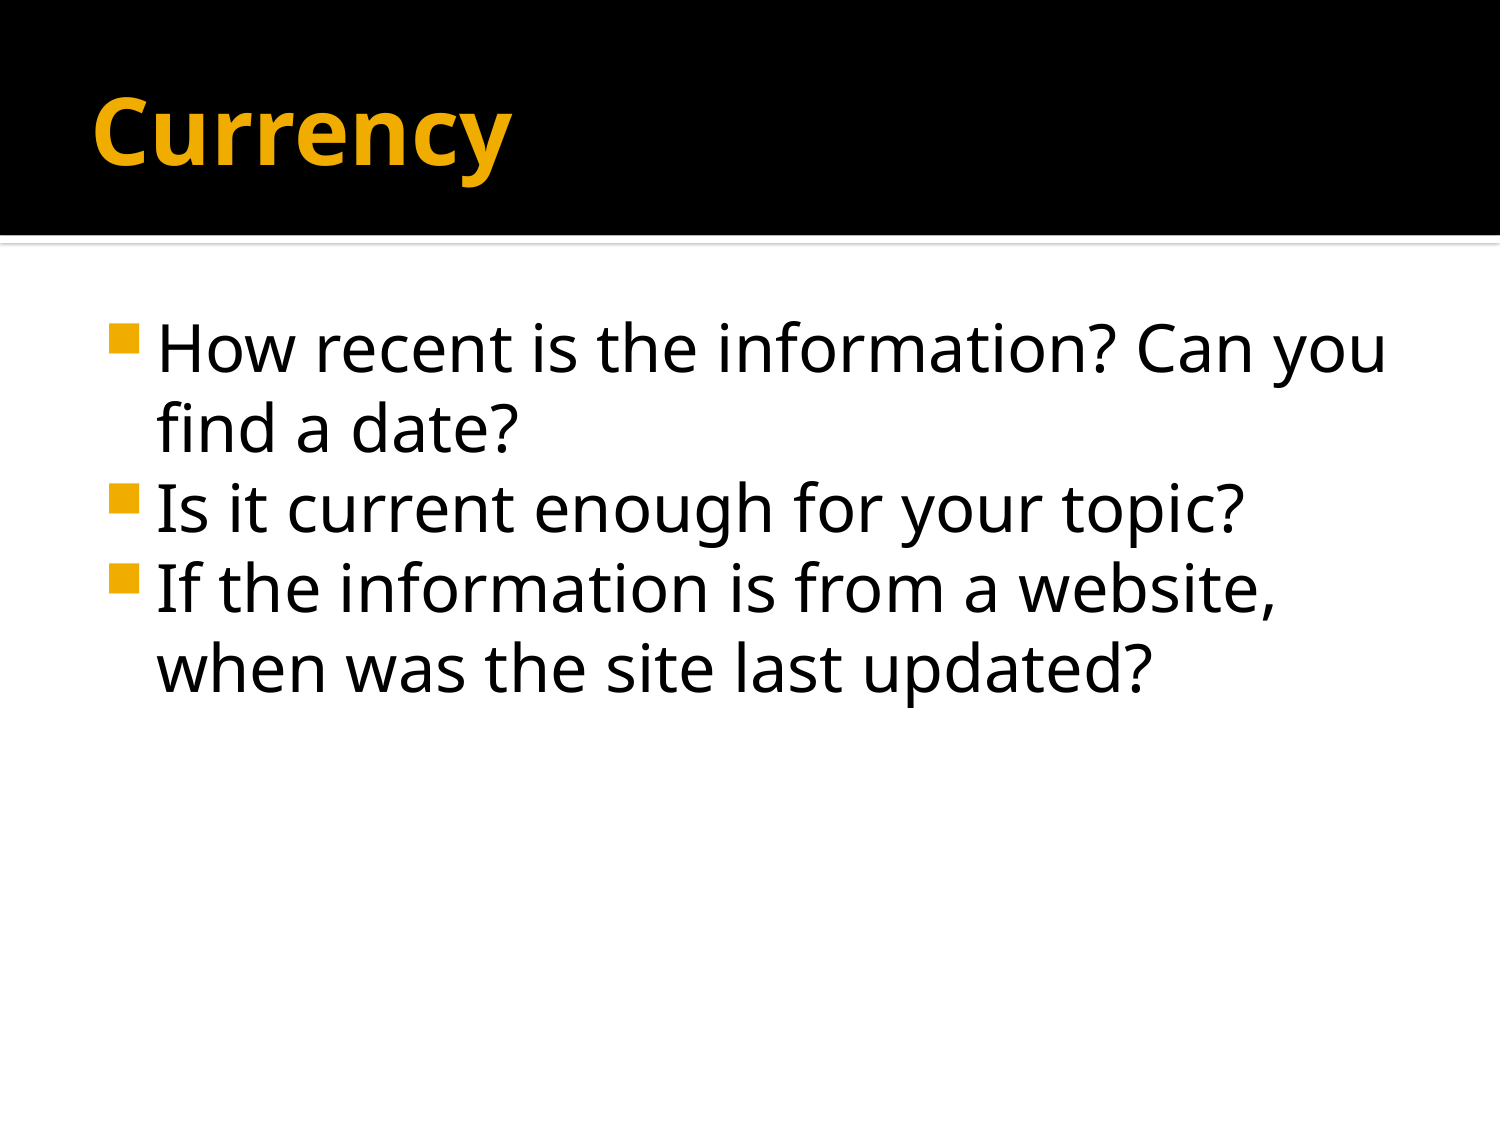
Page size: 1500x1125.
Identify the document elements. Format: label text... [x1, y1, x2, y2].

title Currency [75, 25, 1425, 231]
list How recent is the information? Can you find a date? Is it current enough for your topic? If the information is from a website, when was the site last updated? [75, 291, 1425, 1050]
